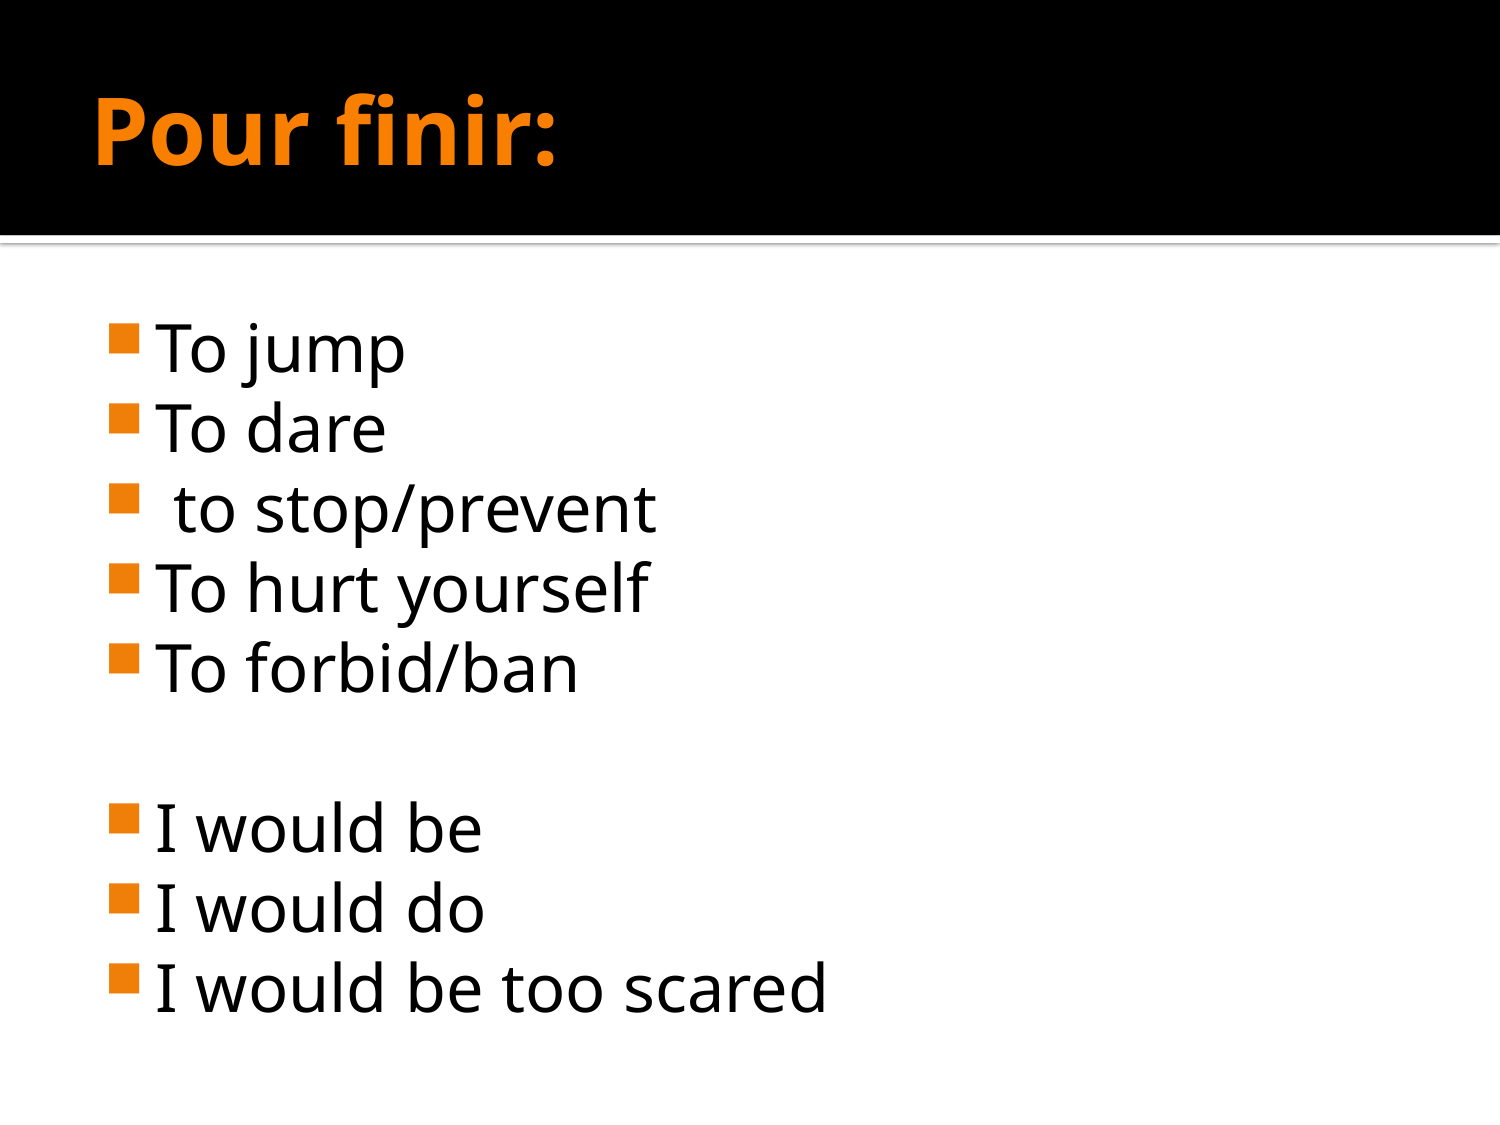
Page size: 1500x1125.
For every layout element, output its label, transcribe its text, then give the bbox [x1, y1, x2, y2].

list To jump To dare to stop/prevent To hurt yourself To forbid/ban I would be I would do I would be too scared [74, 290, 1426, 1051]
title Pour finir: [75, 25, 1425, 231]
